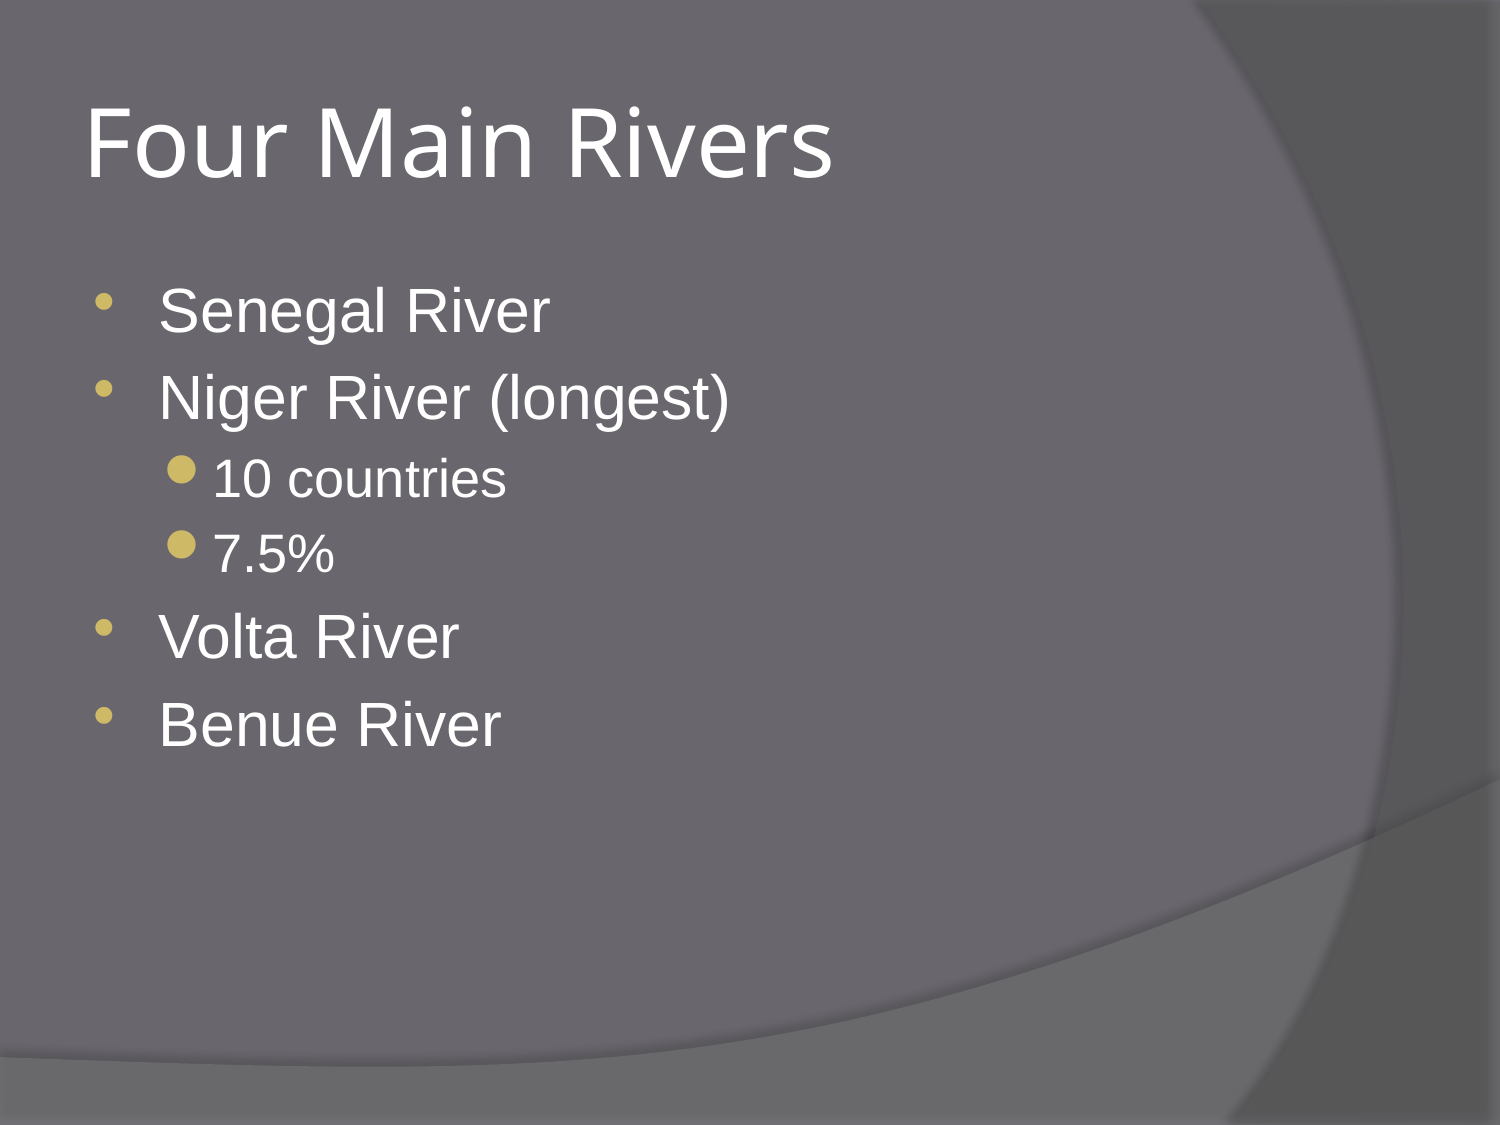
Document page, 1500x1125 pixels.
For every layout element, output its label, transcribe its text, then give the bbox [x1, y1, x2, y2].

list Senegal River Niger River (longest) 10 countries 7.5% Volta River Benue River [75, 262, 1300, 1005]
title Four Main Rivers [75, 45, 1300, 233]
